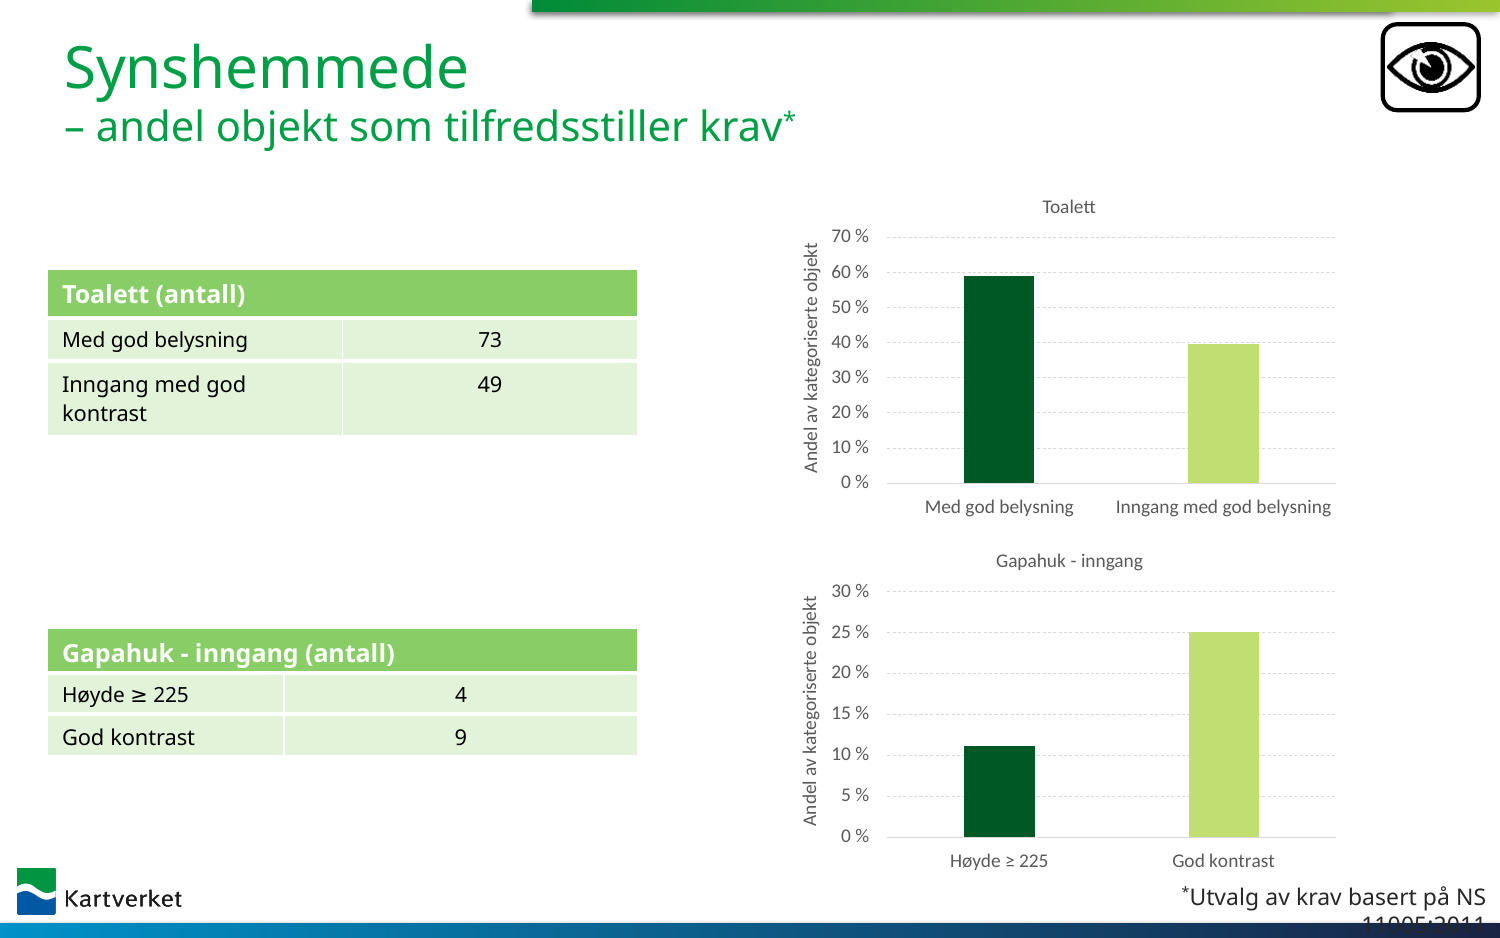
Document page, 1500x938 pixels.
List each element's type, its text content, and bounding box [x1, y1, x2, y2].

picture [791, 187, 1348, 526]
table_cell 9 [285, 716, 637, 755]
table_cell Høyde ≥ 225 [48, 675, 283, 712]
table_header Gapahuk - inngang (antall) [48, 629, 637, 671]
table_cell Inngang med god kontrast [48, 363, 342, 435]
text_box Synshemmede – andel objekt som tilfredsstiller krav* [49, 24, 1431, 158]
text_box *Utvalg av krav basert på NS 11005:2011 [1068, 873, 1500, 938]
picture [791, 541, 1348, 880]
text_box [1382, 24, 1480, 111]
table_header Toalett (antall) [48, 270, 637, 316]
table_cell Med god belysning [48, 320, 342, 359]
table_cell 73 [343, 320, 637, 359]
table_cell 49 [343, 363, 637, 435]
table_cell 4 [285, 675, 637, 712]
table_cell God kontrast [48, 716, 283, 755]
